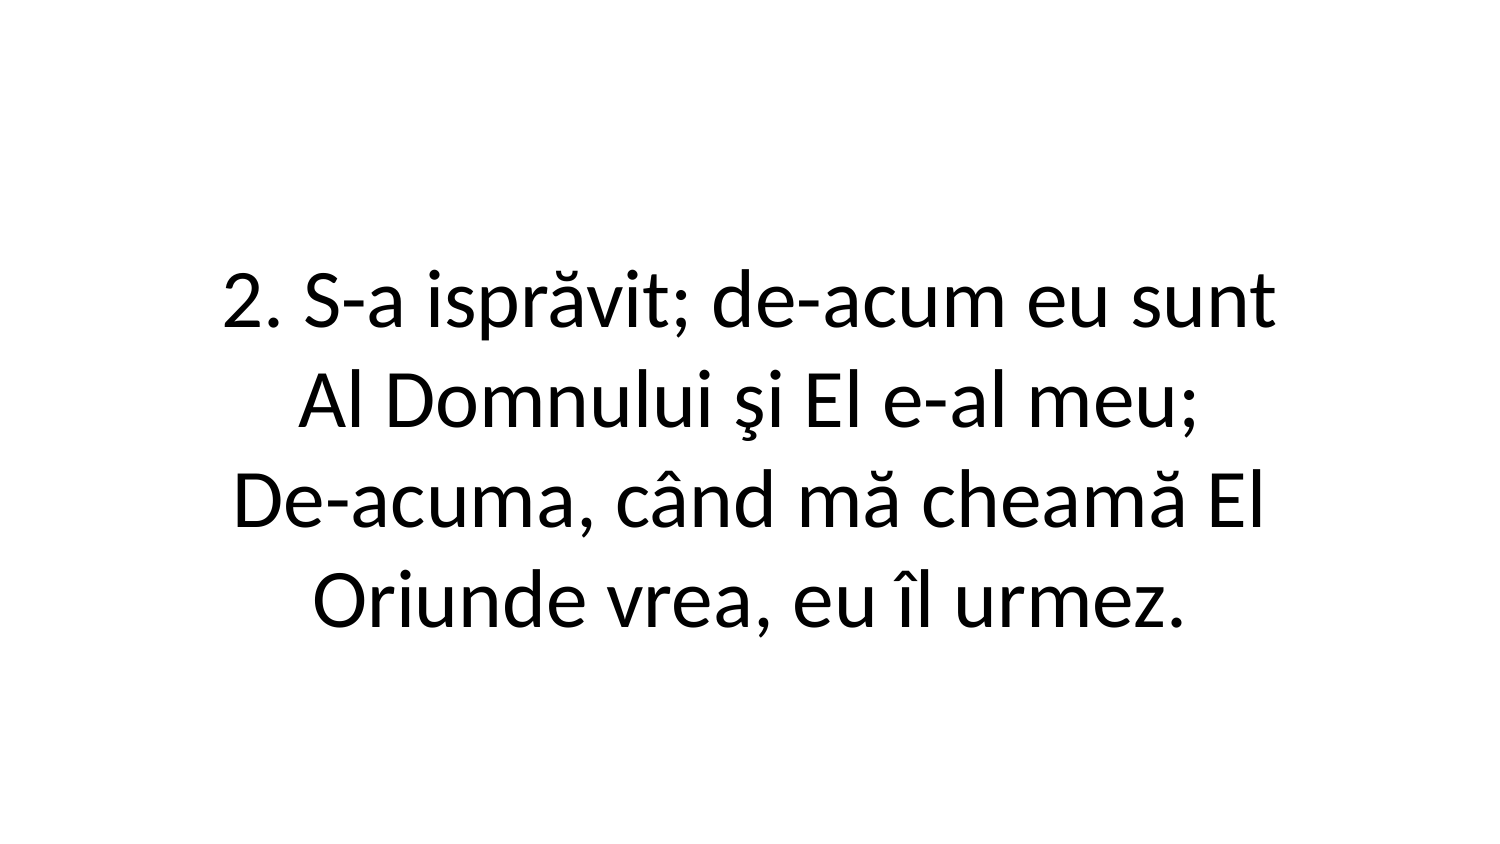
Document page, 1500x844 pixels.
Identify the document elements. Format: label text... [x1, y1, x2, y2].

text_box 2. S-a isprăvit; de-acum eu sunt Al Domnului şi El e-al meu; De-acuma, când mă cheamă El Oriunde vrea, eu îl urmez. [206, 192, 1294, 652]
